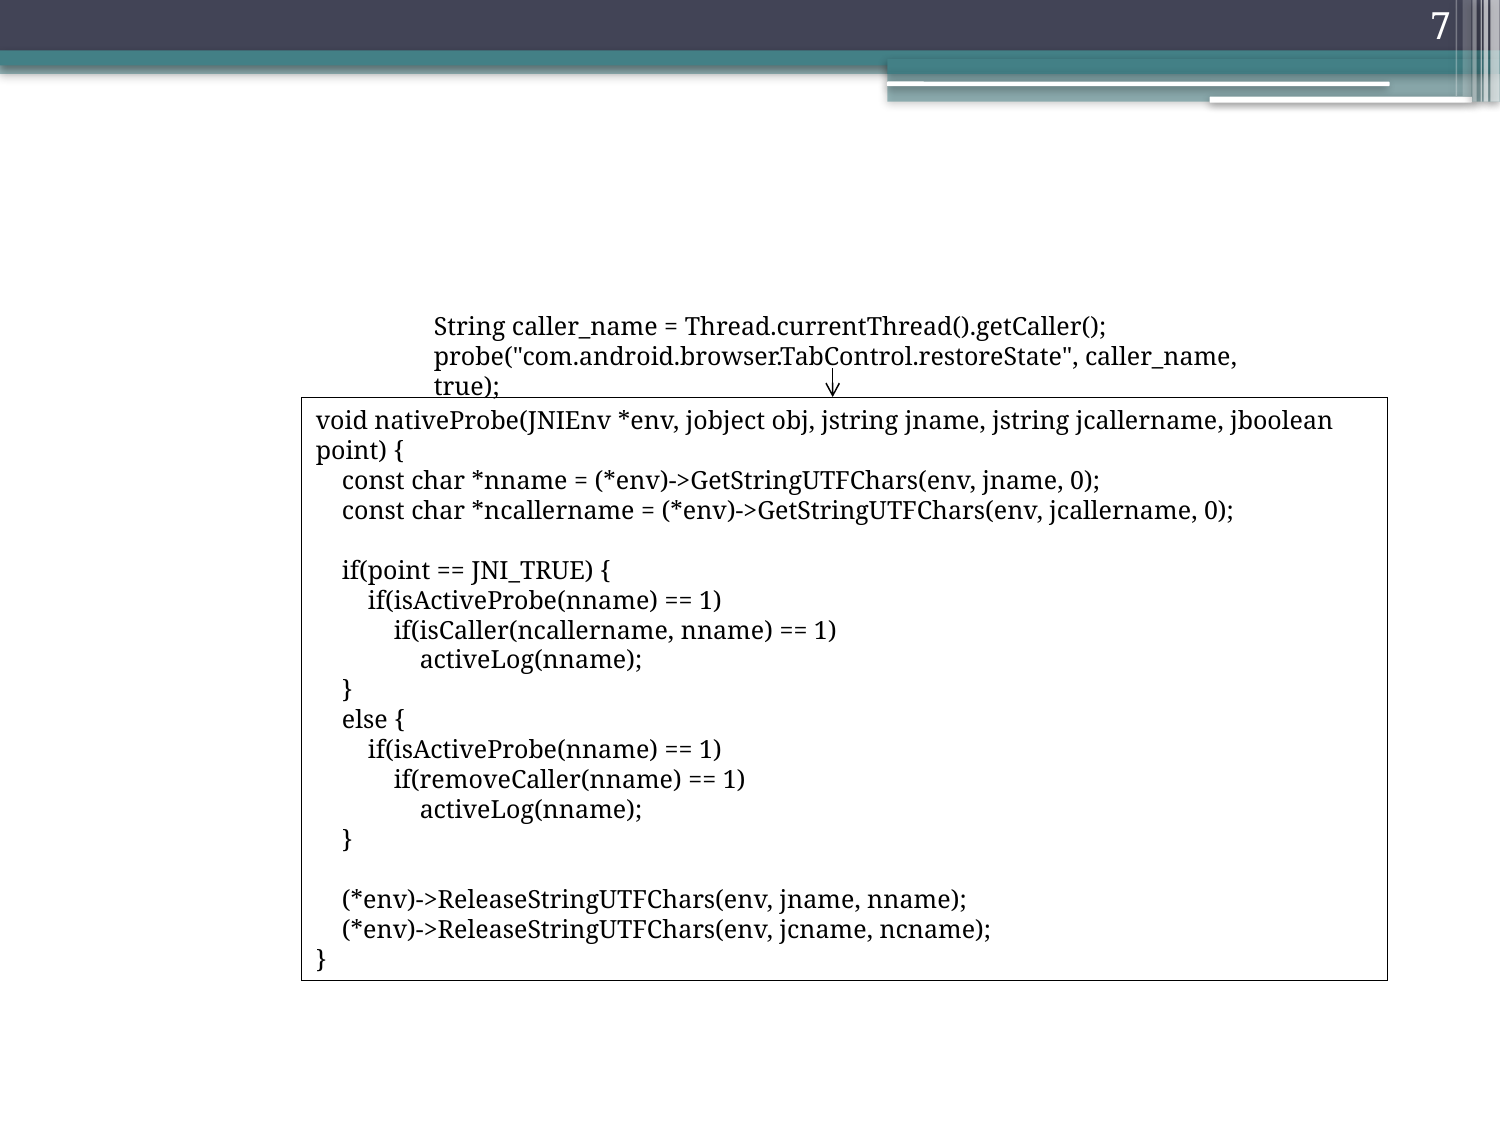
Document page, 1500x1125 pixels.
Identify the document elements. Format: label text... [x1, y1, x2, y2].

slide_number 7 [1341, 0, 1466, 61]
text_box void nativeProbe(JNIEnv *env, jobject obj, jstring jname, jstring jcallername, jboolean point) { const char *nname = (*env)->GetStringUTFChars(env, jname, 0); const char *ncallername = (*env)->GetStringUTFChars(env, jcallername, 0); if(point == JNI_TRUE) { if(isActiveProbe(nname) == 1) if(isCaller(ncallername, nname) == 1) activeLog(nname); } else { if(isActiveProbe(nname) == 1) if(removeCaller(nname) == 1) activeLog(nname); } (*env)->ReleaseStringUTFChars(env, jname, nname); (*env)->ReleaseStringUTFChars(env, jcname, ncname); } [301, 397, 1388, 981]
text_box String caller_name = Thread.currentThread().getCaller(); probe("com.android.browser.TabControl.restoreState", caller_name, true); [419, 302, 1294, 397]
